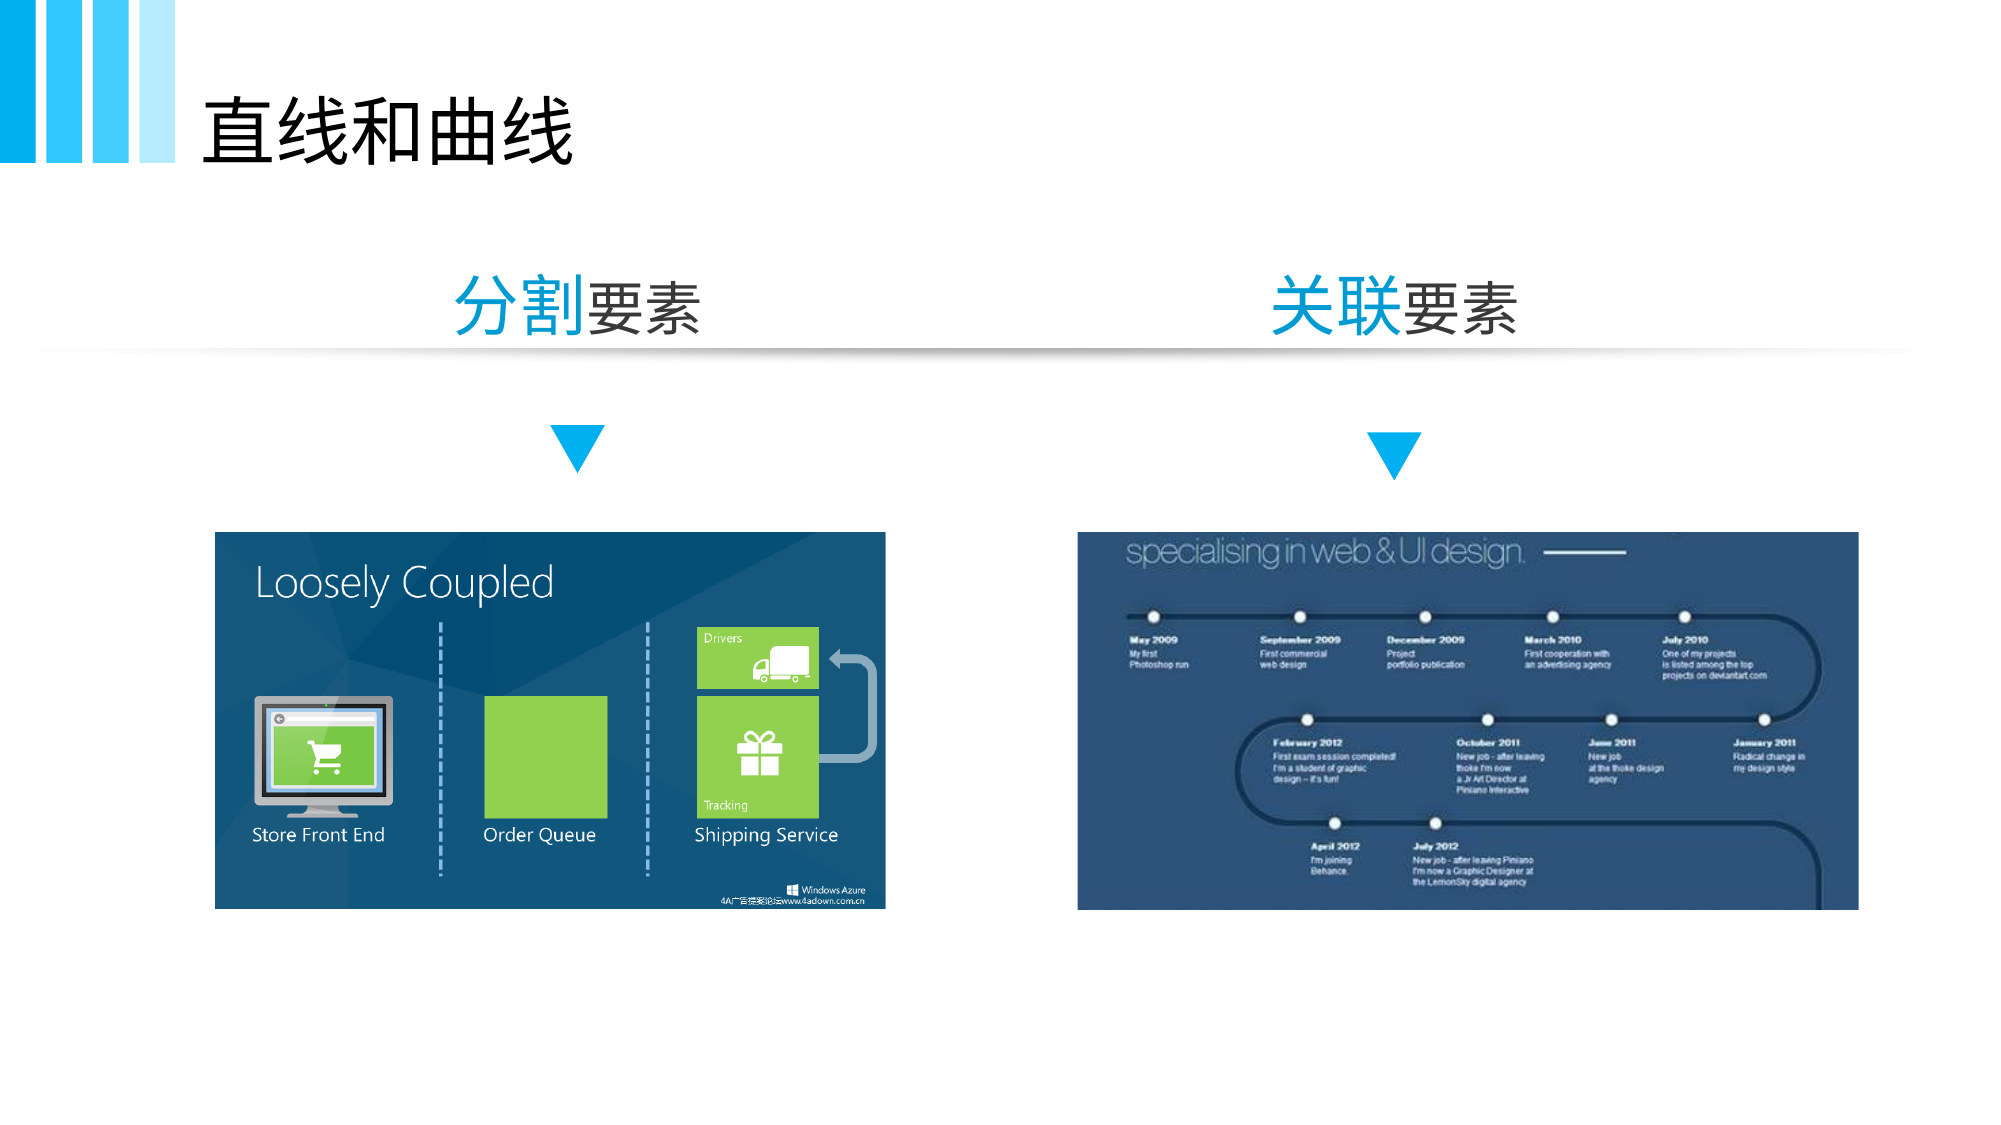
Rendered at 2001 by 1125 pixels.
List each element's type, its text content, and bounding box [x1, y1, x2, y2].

text_box 直线和曲线 [185, 77, 784, 182]
text_box [138, 0, 176, 164]
text_box 关联要素 [1249, 256, 1539, 347]
text_box 分割要素 [432, 256, 723, 347]
text_box [45, 0, 83, 164]
text_box [92, 0, 130, 164]
picture [17, 347, 1911, 365]
picture [1077, 532, 1859, 910]
picture [215, 532, 886, 910]
text_box [0, 0, 37, 164]
text_box [548, 424, 607, 476]
text_box [1365, 431, 1424, 483]
